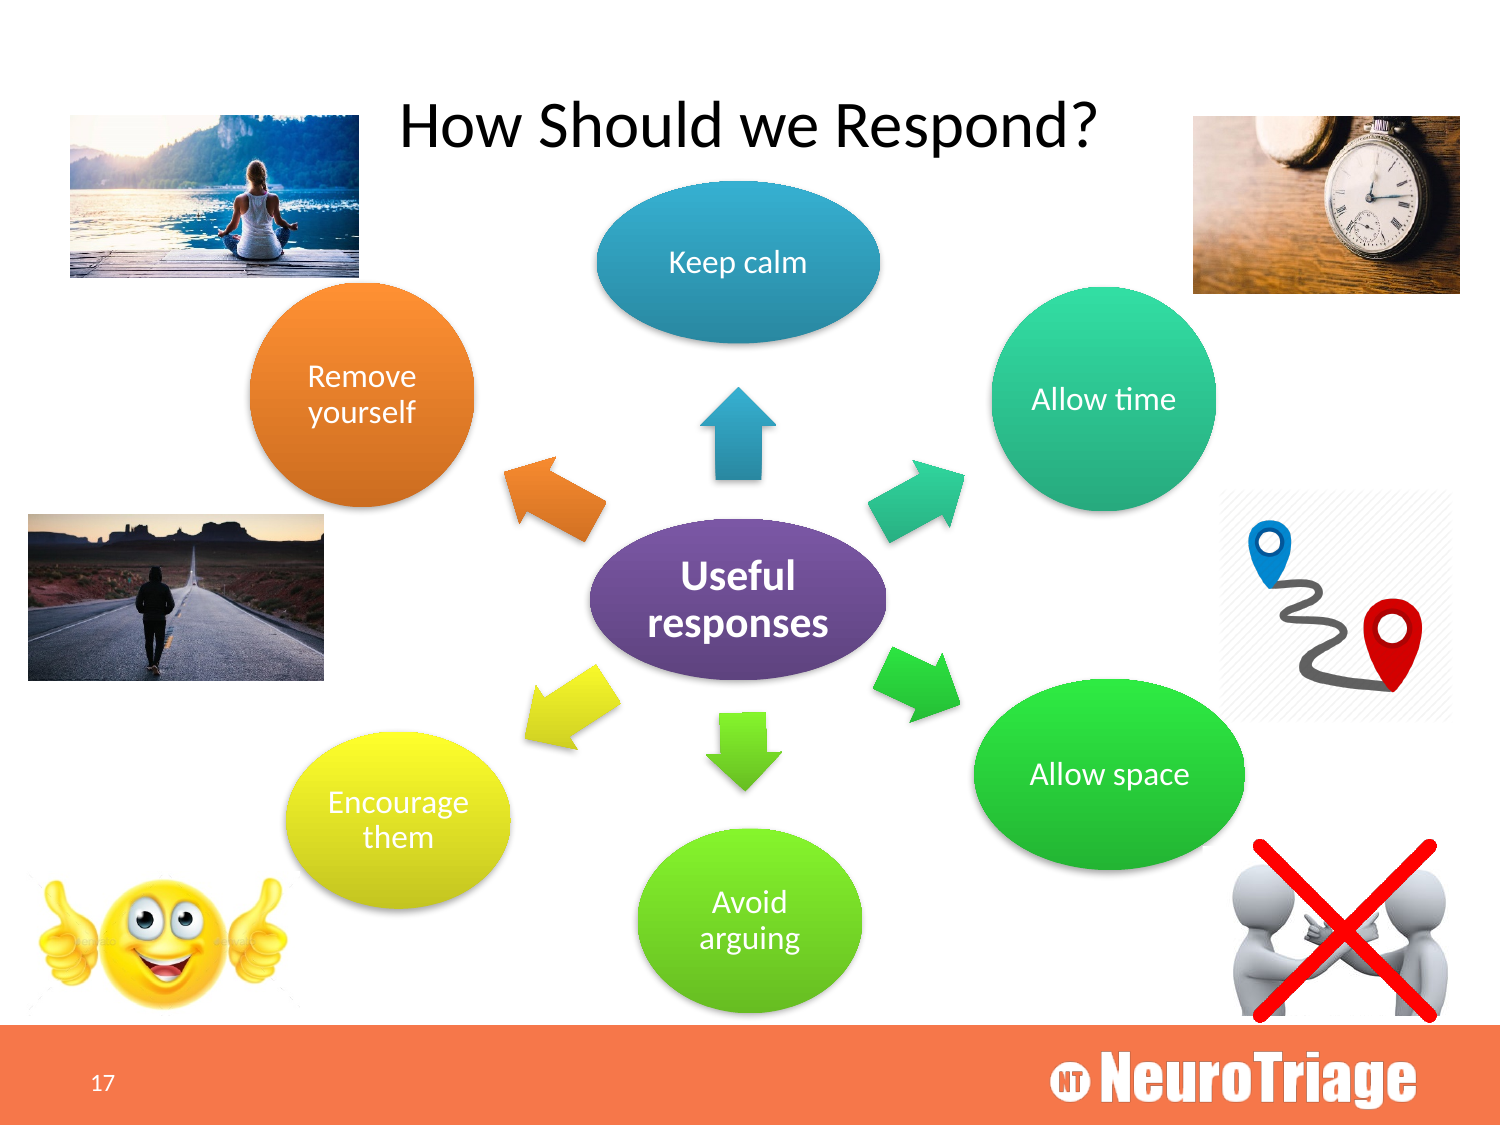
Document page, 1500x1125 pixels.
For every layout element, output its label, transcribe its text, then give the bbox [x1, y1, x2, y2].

title How Should we Respond? [75, 45, 1425, 159]
picture [1218, 488, 1454, 724]
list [51, 160, 1448, 1016]
slide_number 17 [75, 1051, 425, 1112]
picture [70, 115, 359, 278]
picture [1193, 115, 1460, 294]
picture [25, 871, 301, 1016]
picture [1037, 819, 1479, 1125]
picture [28, 514, 325, 681]
